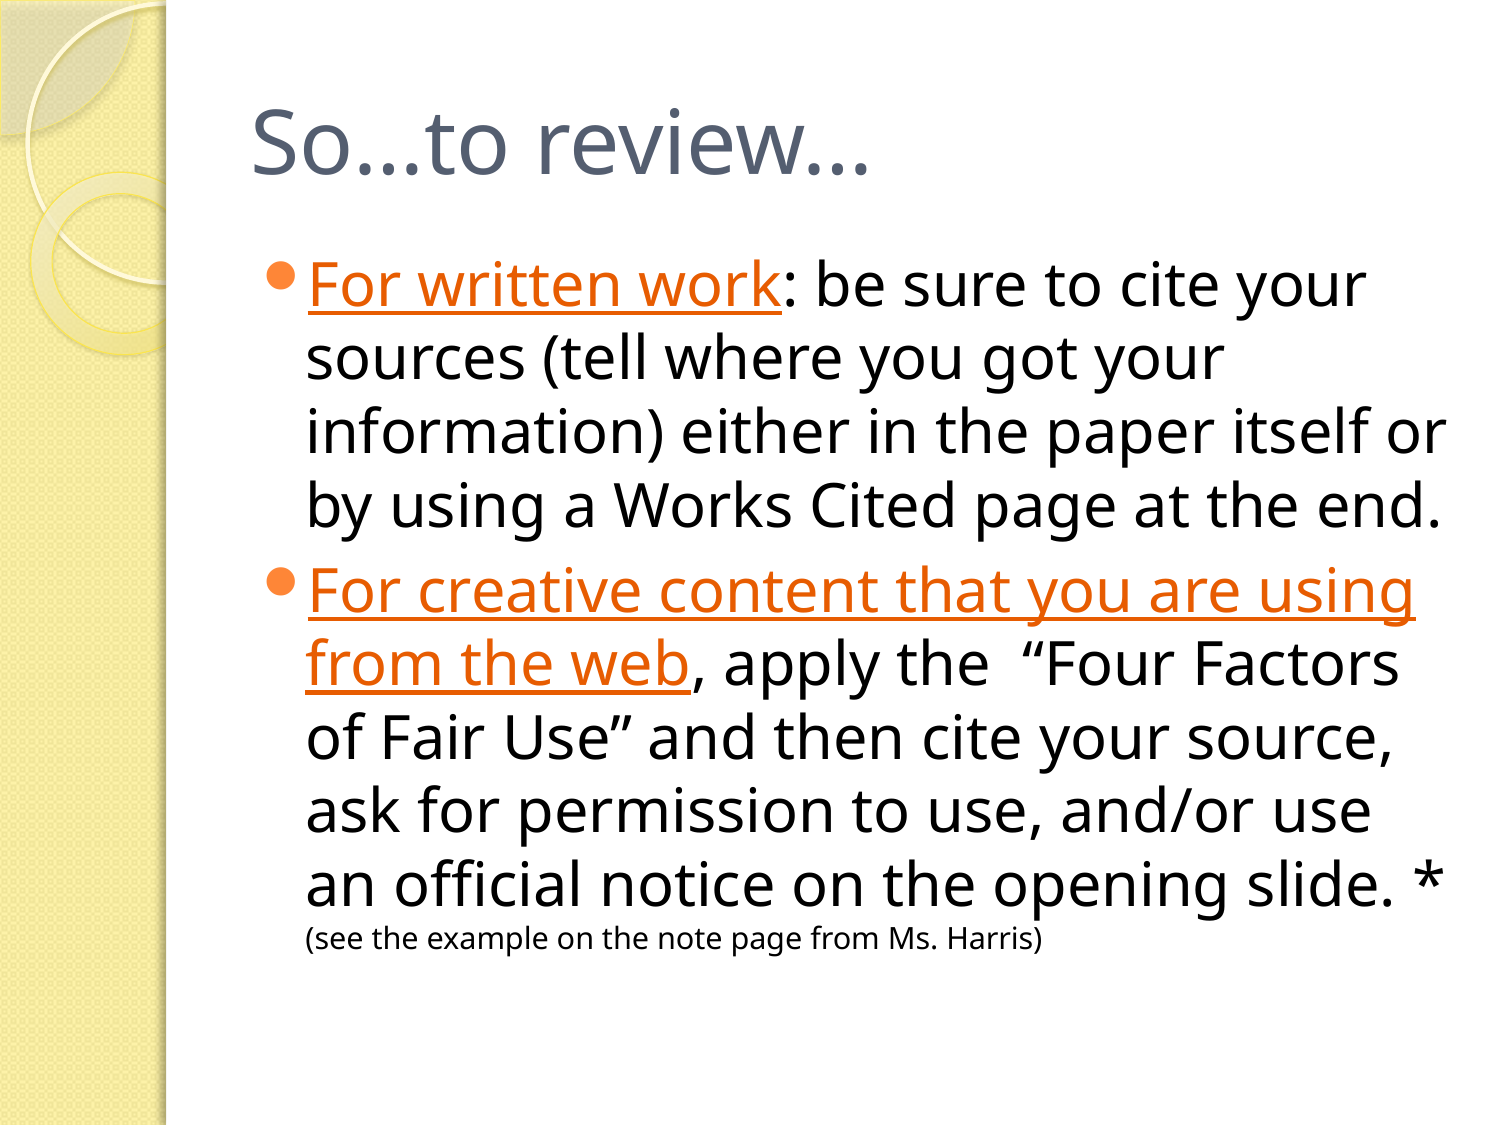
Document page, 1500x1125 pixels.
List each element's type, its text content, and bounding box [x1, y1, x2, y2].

list For written work: be sure to cite your sources (tell where you got your information) either in the paper itself or by using a Works Cited page at the end. For creative content that you are using from the web, apply the “Four Factors of Fair Use” and then cite your source, ask for permission to use, and/or use an official notice on the opening slide. * (see the example on the note page from Ms. Harris) [235, 237, 1466, 1100]
title So…to review… [235, 45, 1466, 233]
